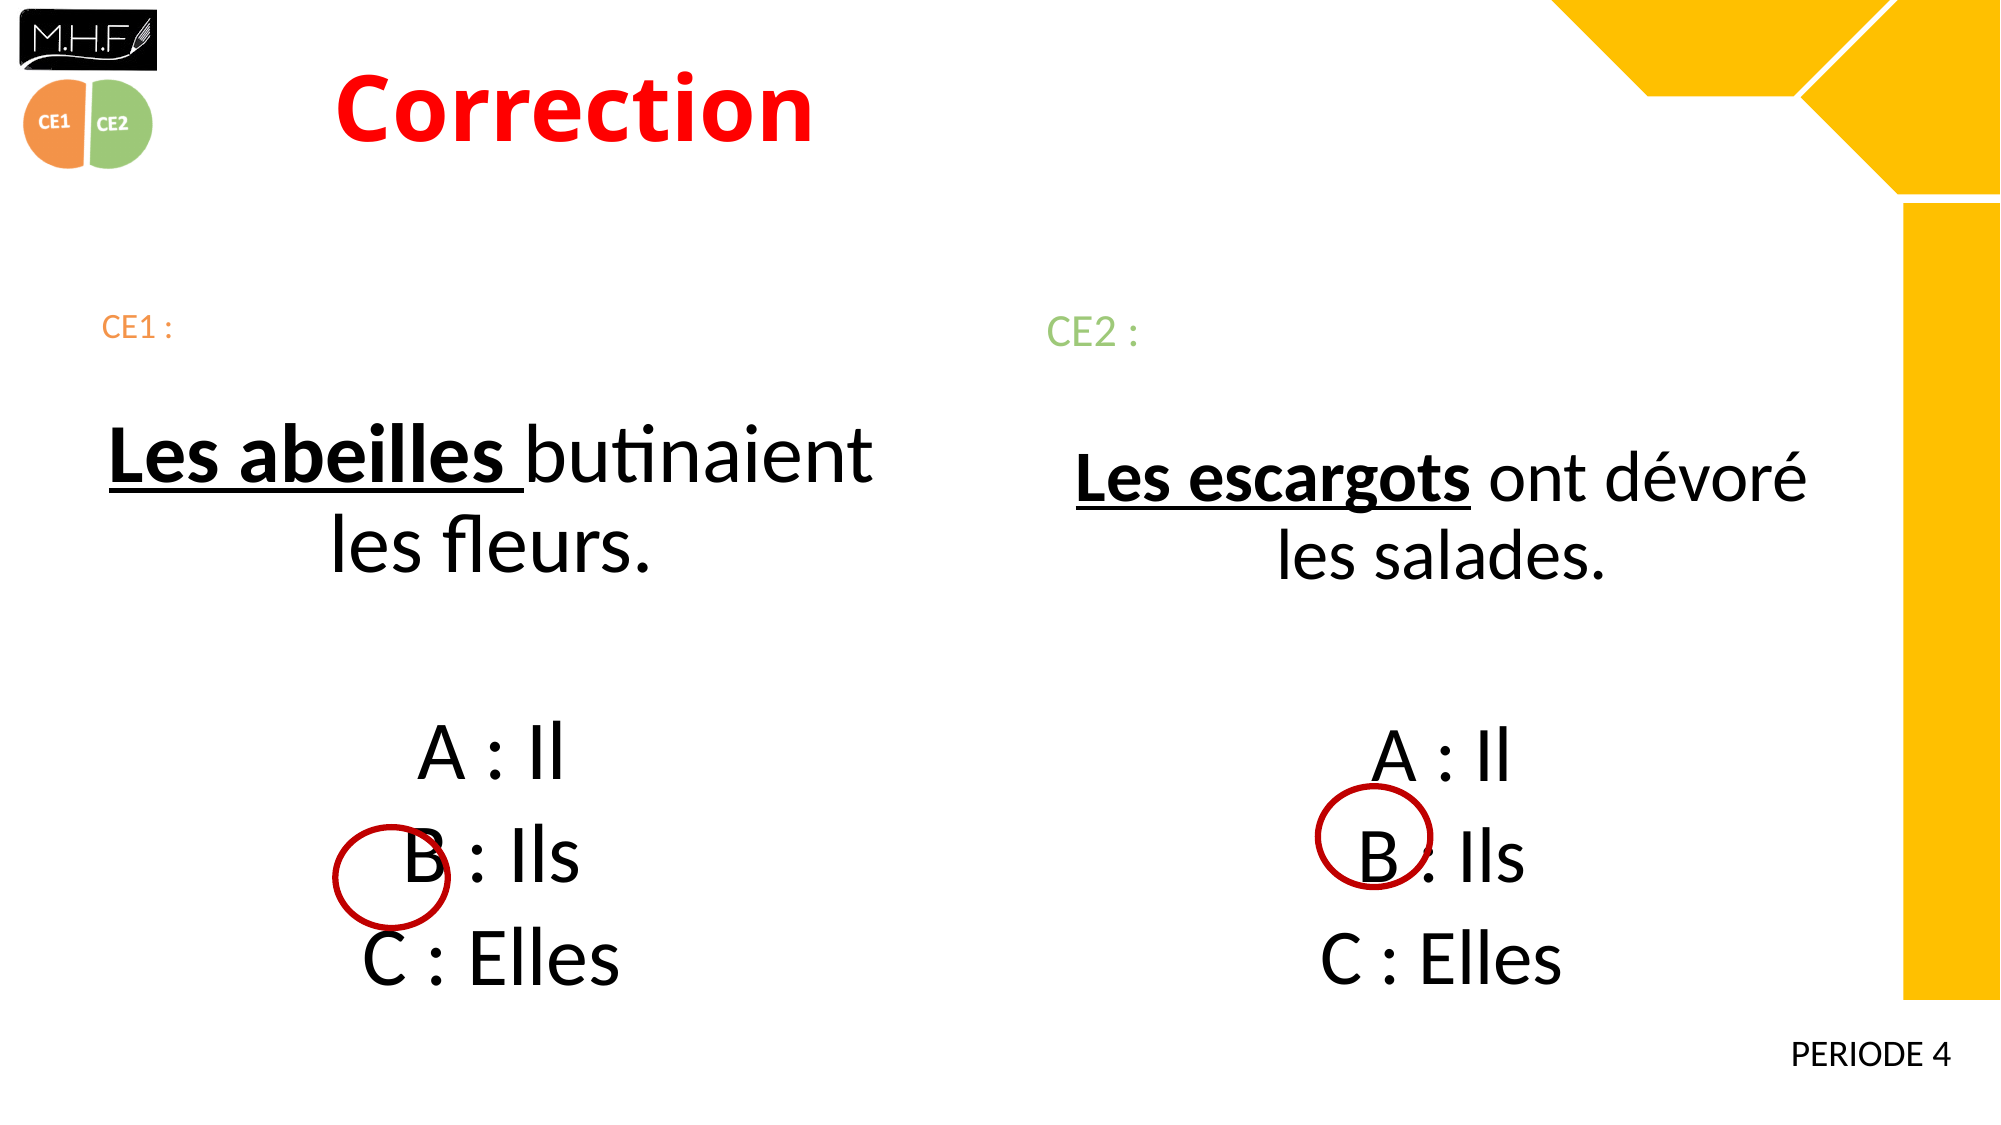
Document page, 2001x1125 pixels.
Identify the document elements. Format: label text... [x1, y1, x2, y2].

picture [1, 7, 177, 207]
text_box [1316, 785, 1432, 889]
list CE1 : Les abeilles butinaient les fleurs. A : Il B : Ils C : Elles [86, 300, 897, 1015]
title Correction [318, 3, 1865, 221]
text_box [1799, 0, 2000, 196]
text_box CE2 : Les escargots ont dévoré les salades. A : Il B : Ils C : Elles [1031, 299, 1853, 1014]
text_box [334, 826, 449, 930]
text_box [1549, 0, 1892, 98]
text_box [1902, 202, 2000, 1001]
text_box PERIODE 4 [1362, 1021, 1967, 1125]
